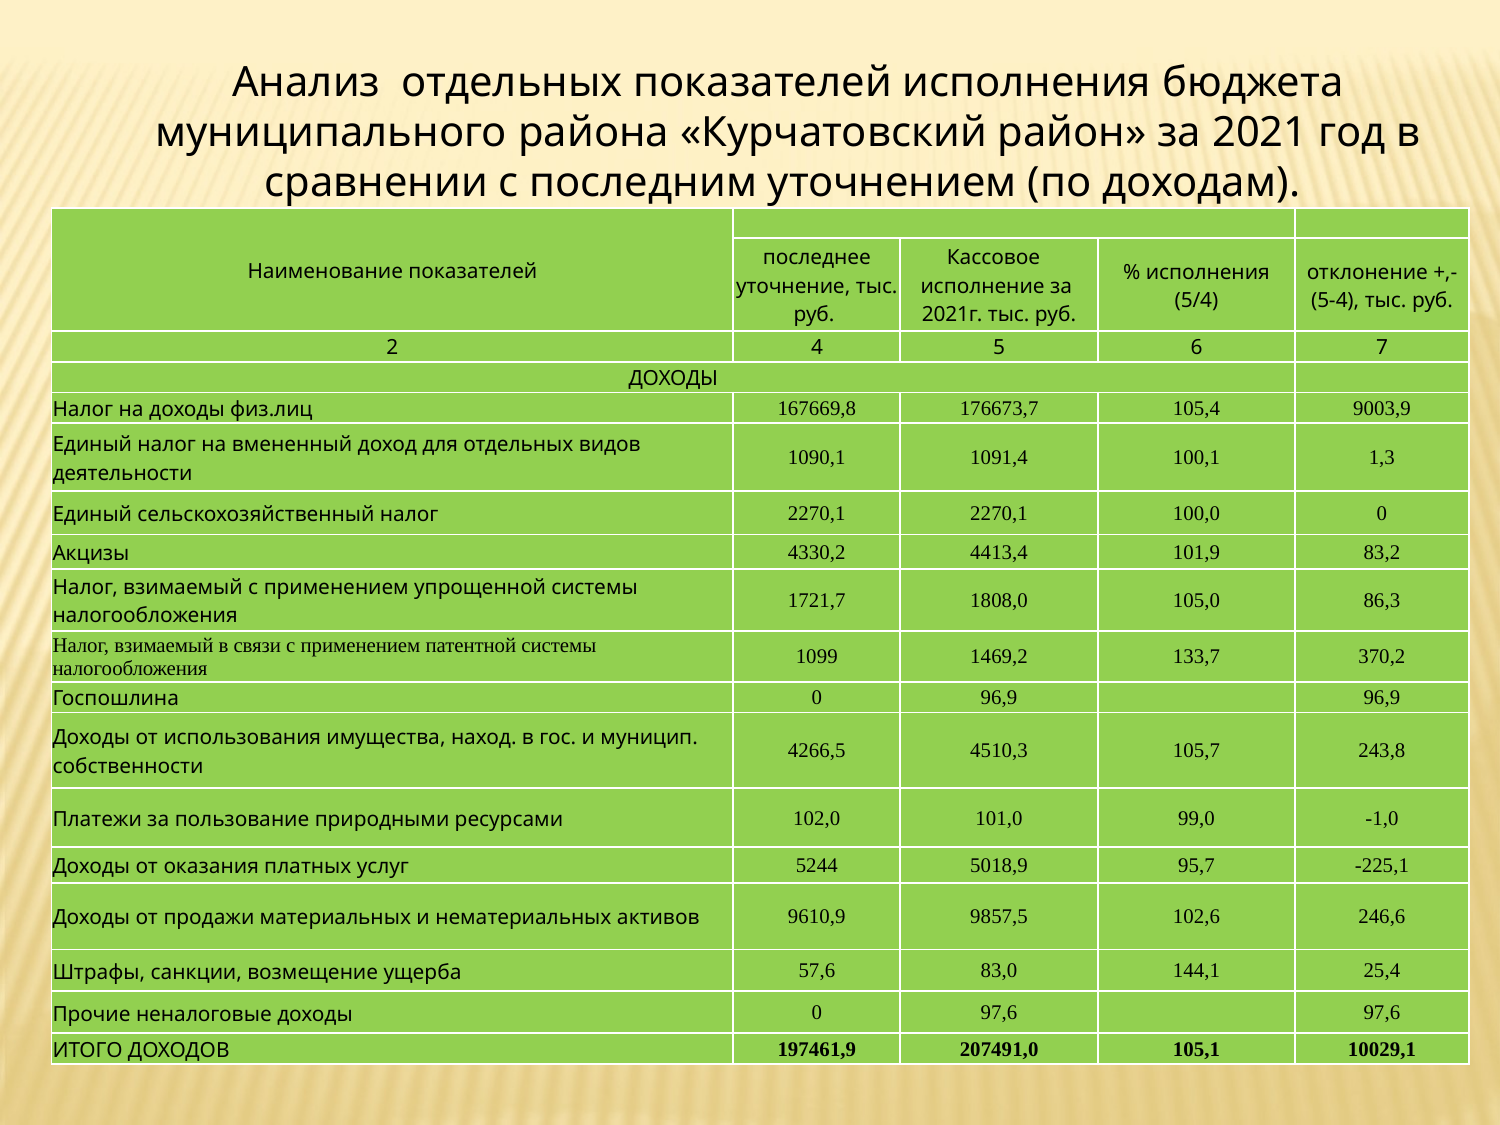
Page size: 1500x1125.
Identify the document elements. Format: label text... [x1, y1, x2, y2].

table_cell % исполнения (5/4) [1099, 239, 1294, 330]
table_cell 0 [734, 683, 899, 712]
table_cell 97,6 [901, 992, 1097, 1032]
table_cell 5 [901, 332, 1097, 361]
table_cell 96,9 [901, 683, 1097, 712]
table_cell 176673,7 [901, 393, 1097, 422]
table_cell ДОХОДЫ [52, 363, 1294, 392]
table_cell 133,7 [1099, 632, 1294, 681]
table_cell 100,0 [1099, 492, 1294, 534]
table_cell 5018,9 [901, 848, 1097, 882]
table_cell 2 [52, 332, 732, 361]
table_cell 1469,2 [901, 632, 1097, 681]
table_cell 0 [734, 992, 899, 1032]
table_cell -1,0 [1296, 789, 1468, 846]
table_cell 1808,0 [901, 570, 1097, 630]
table_cell Единый налог на вмененный доход для отдельных видов деятельности [52, 424, 732, 490]
table_cell [1099, 992, 1294, 1032]
table_cell Доходы от оказания платных услуг [52, 848, 732, 882]
picture [0, 0, 1500, 1125]
table_cell 25,4 [1296, 950, 1468, 990]
table_cell 1099 [734, 632, 899, 681]
table_cell 100,1 [1099, 424, 1294, 490]
table_header [1296, 209, 1468, 237]
table_cell Доходы от продажи материальных и нематериальных активов [52, 884, 732, 949]
table_cell 1,3 [1296, 424, 1468, 490]
table_cell Прочие неналоговые доходы [52, 992, 732, 1032]
table_cell 9857,5 [901, 884, 1097, 949]
table_cell 86,3 [1296, 570, 1468, 630]
table_cell 102,0 [734, 789, 899, 846]
table_cell 9610,9 [734, 884, 899, 949]
table_cell Налог на доходы физ.лиц [52, 393, 732, 422]
table_cell 6 [1099, 332, 1294, 361]
table_cell 4330,2 [734, 535, 899, 568]
table_cell 102,6 [1099, 884, 1294, 949]
table_cell -225,1 [1296, 848, 1468, 882]
table_cell Акцизы [52, 535, 732, 568]
table_cell Налог, взимаемый с применением упрощенной системы налогообложения [52, 570, 732, 630]
table_cell 197461,9 [734, 1034, 899, 1063]
table_cell 370,2 [1296, 632, 1468, 681]
table_cell отклонение +,- (5-4), тыс. руб. [1296, 239, 1468, 330]
table_cell Госпошлина [52, 683, 732, 712]
table_cell 96,9 [1296, 683, 1468, 712]
table_cell 0 [1296, 492, 1468, 534]
table_cell Штрафы, санкции, возмещение ущерба [52, 950, 732, 990]
table_cell 2270,1 [901, 492, 1097, 534]
table_header Наименование показателей [52, 209, 732, 330]
table_cell 83,2 [1296, 535, 1468, 568]
table_cell 4413,4 [901, 535, 1097, 568]
table_cell 4 [734, 332, 899, 361]
table_cell Доходы от использования имущества, наход. в гос. и муницип. собственности [52, 713, 732, 787]
table_cell 105,7 [1099, 713, 1294, 787]
table_cell 2270,1 [734, 492, 899, 534]
table_cell Платежи за пользование природными ресурсами [52, 789, 732, 846]
table_cell 9003,9 [1296, 393, 1468, 422]
table_cell 1091,4 [901, 424, 1097, 490]
table_cell 97,6 [1296, 992, 1468, 1032]
table_cell 246,6 [1296, 884, 1468, 949]
table_cell [1099, 683, 1294, 712]
table_cell 144,1 [1099, 950, 1294, 990]
table_cell [1296, 363, 1468, 392]
table_cell 105,0 [1099, 570, 1294, 630]
table_cell 167669,8 [734, 393, 899, 422]
table_cell ИТОГО ДОХОДОВ [52, 1034, 732, 1063]
table_cell 57,6 [734, 950, 899, 990]
table_cell 101,0 [901, 789, 1097, 846]
table_cell 5244 [734, 848, 899, 882]
table_cell 95,7 [1099, 848, 1294, 882]
table_cell 243,8 [1296, 713, 1468, 787]
table_cell 4266,5 [734, 713, 899, 787]
table_cell 207491,0 [901, 1034, 1097, 1063]
table_cell Налог, взимаемый в связи с применением патентной системы налогообложения [52, 632, 732, 681]
table_cell 10029,1 [1296, 1034, 1468, 1063]
text_box Анализ отдельных показателей исполнения бюджета муниципального района «Курчатовский район» за 2021 год в сравнении с последним уточнением (по доходам). [105, 46, 1471, 272]
table_cell 83,0 [901, 950, 1097, 990]
table_cell 101,9 [1099, 535, 1294, 568]
table_cell 99,0 [1099, 789, 1294, 846]
table_cell 7 [1296, 332, 1468, 361]
table_cell Кассовое исполнение за 2021г. тыс. руб. [901, 239, 1097, 330]
table_cell 4510,3 [901, 713, 1097, 787]
table_cell 105,1 [1099, 1034, 1294, 1063]
table_cell Единый сельскохозяйственный налог [52, 492, 732, 534]
table_cell 1090,1 [734, 424, 899, 490]
table_cell 1721,7 [734, 570, 899, 630]
table_cell 105,4 [1099, 393, 1294, 422]
table_header [734, 209, 1294, 237]
table_cell последнее уточнение, тыс. руб. [734, 239, 899, 330]
